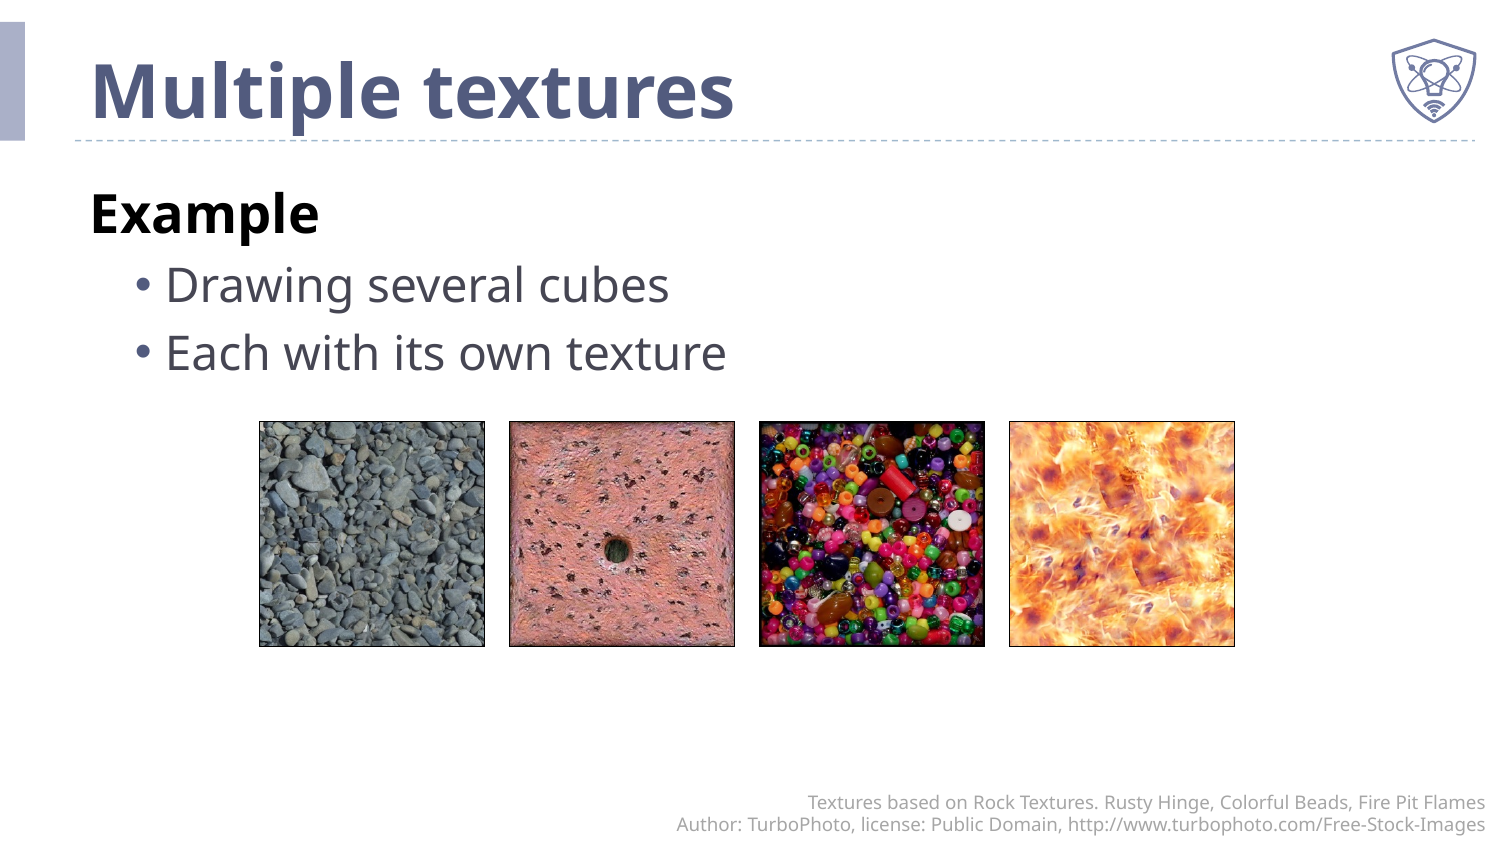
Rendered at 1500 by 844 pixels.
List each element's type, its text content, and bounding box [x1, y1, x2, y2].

title Multiple textures [75, 18, 1475, 141]
picture [259, 421, 486, 648]
list Example Drawing several cubes Each with its own texture [75, 171, 1475, 835]
picture [509, 421, 736, 648]
picture [759, 421, 986, 648]
picture [1009, 421, 1236, 648]
text_box Textures based on Rock Textures. Rusty Hinge, Colorful Beads, Fire Pit Flames Author: TurboPhoto, license: Public Domain, http://www.turbophoto.com/Free-Stock-Images [249, 783, 1500, 843]
